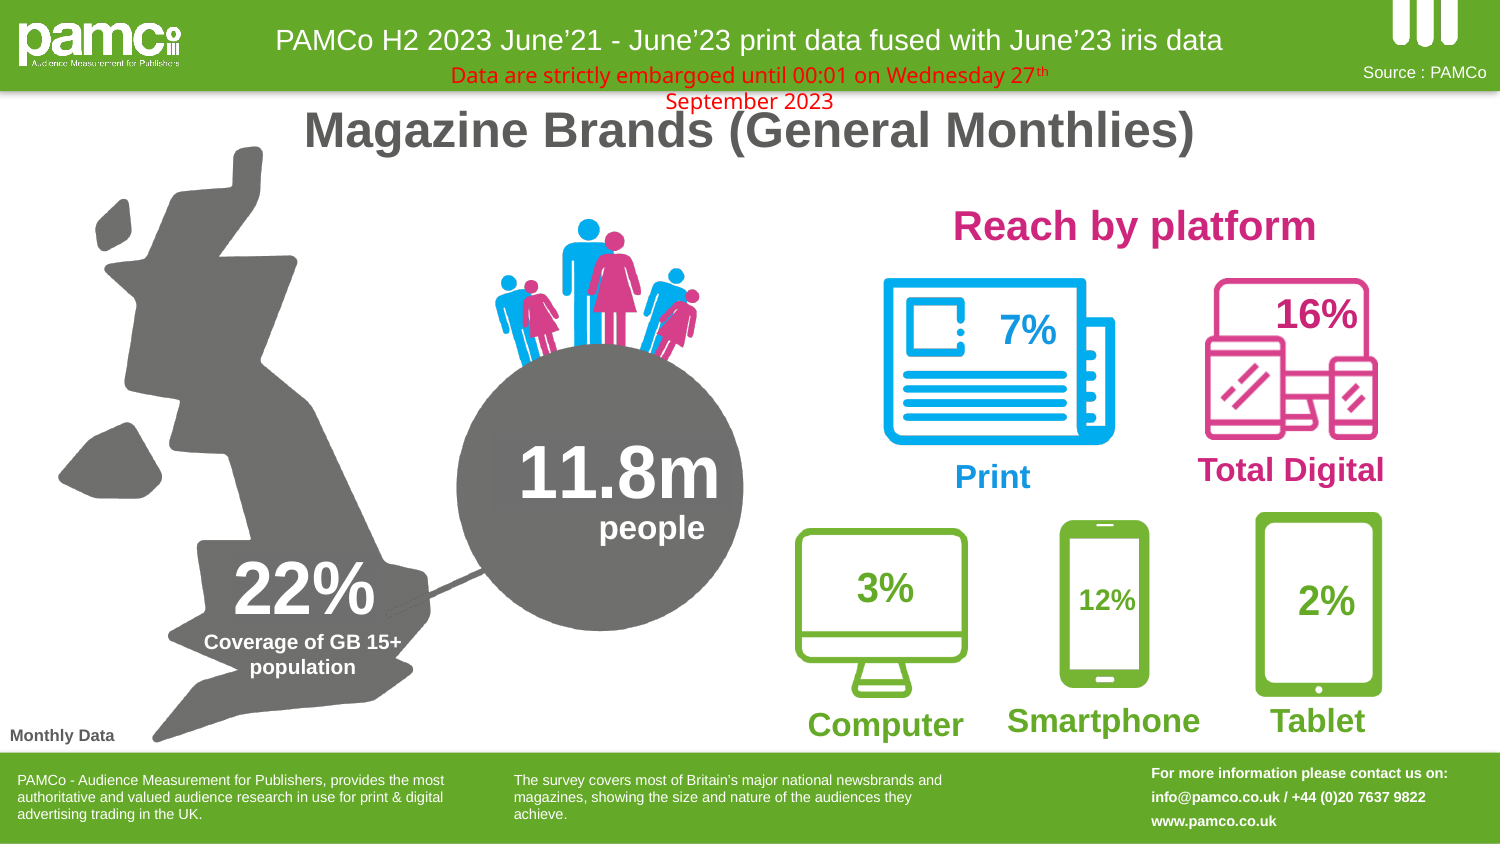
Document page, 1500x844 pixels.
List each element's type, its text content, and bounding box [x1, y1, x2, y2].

picture [1038, 483, 1174, 708]
picture [1205, 278, 1378, 440]
picture [795, 528, 968, 698]
picture [17, 20, 182, 68]
picture [41, 163, 758, 763]
text_box Magazine Brands (General Monthlies) [0, 91, 1500, 163]
picture [857, 244, 1141, 477]
picture [1387, 0, 1459, 81]
picture [961, 469, 970, 476]
picture [1240, 491, 1397, 713]
